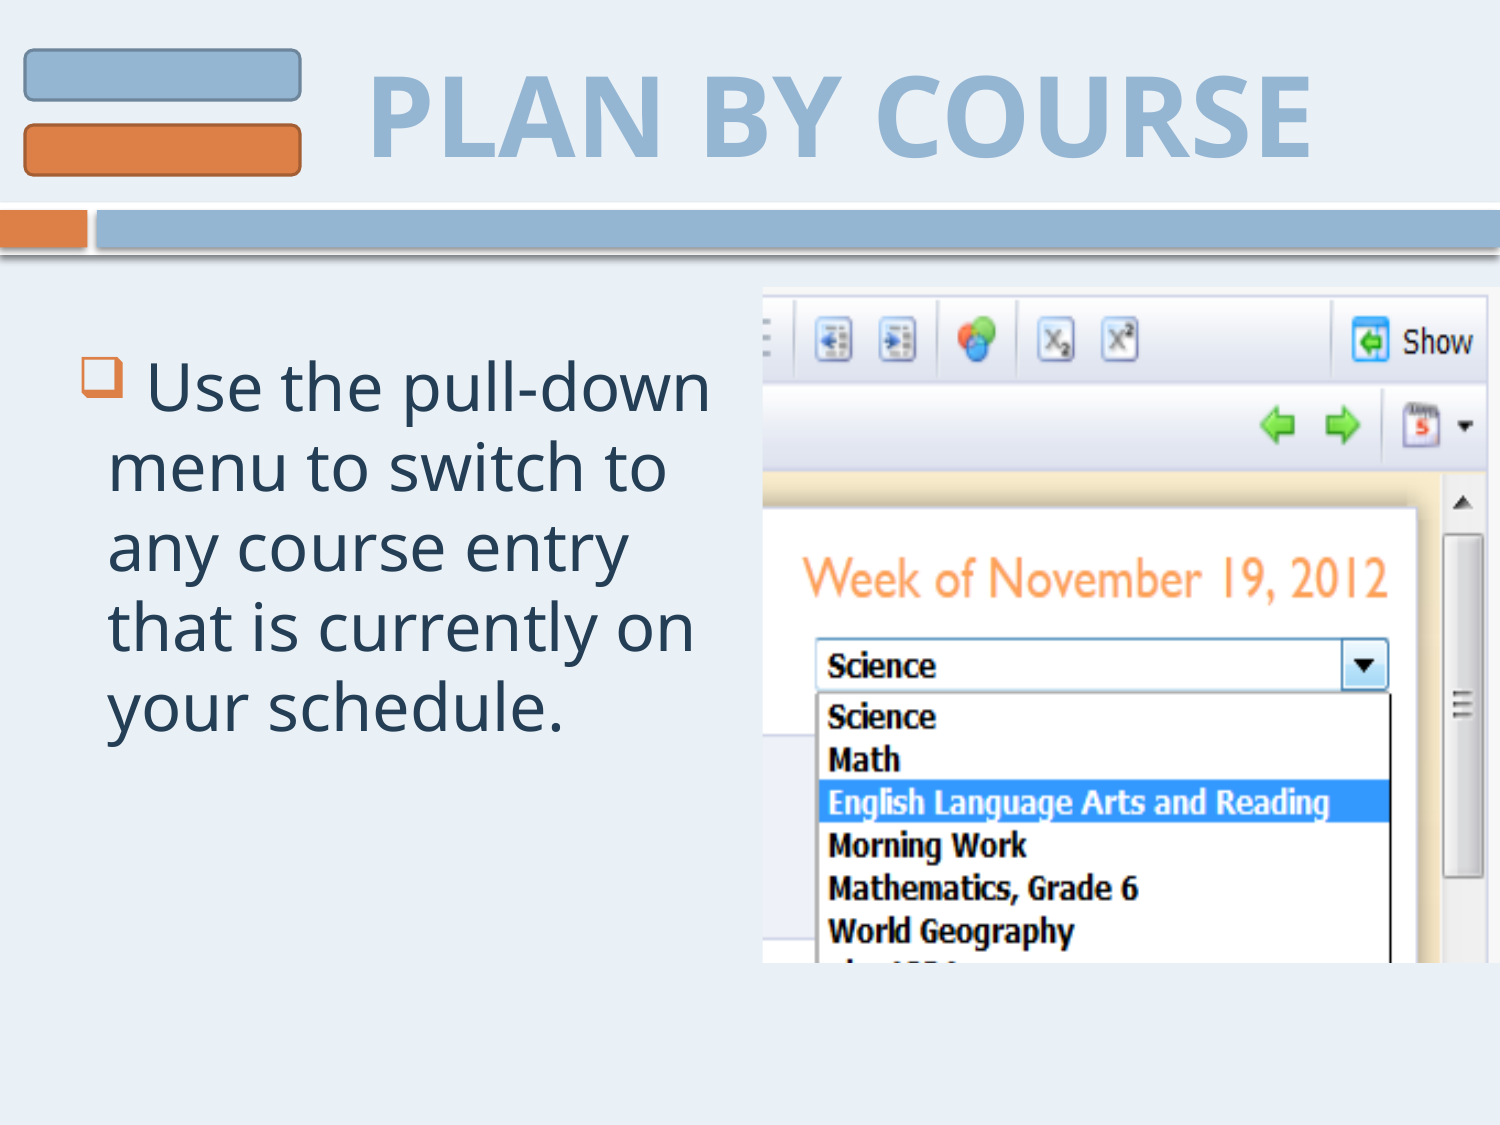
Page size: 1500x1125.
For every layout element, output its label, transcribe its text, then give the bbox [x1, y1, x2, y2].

text_box Use the pull-down menu to switch to any course entry that is currently on your schedule. [62, 337, 738, 812]
picture [762, 287, 1500, 963]
text_box [23, 48, 302, 102]
text_box PLAN BY COURSE [350, 12, 1500, 213]
text_box [23, 123, 302, 177]
